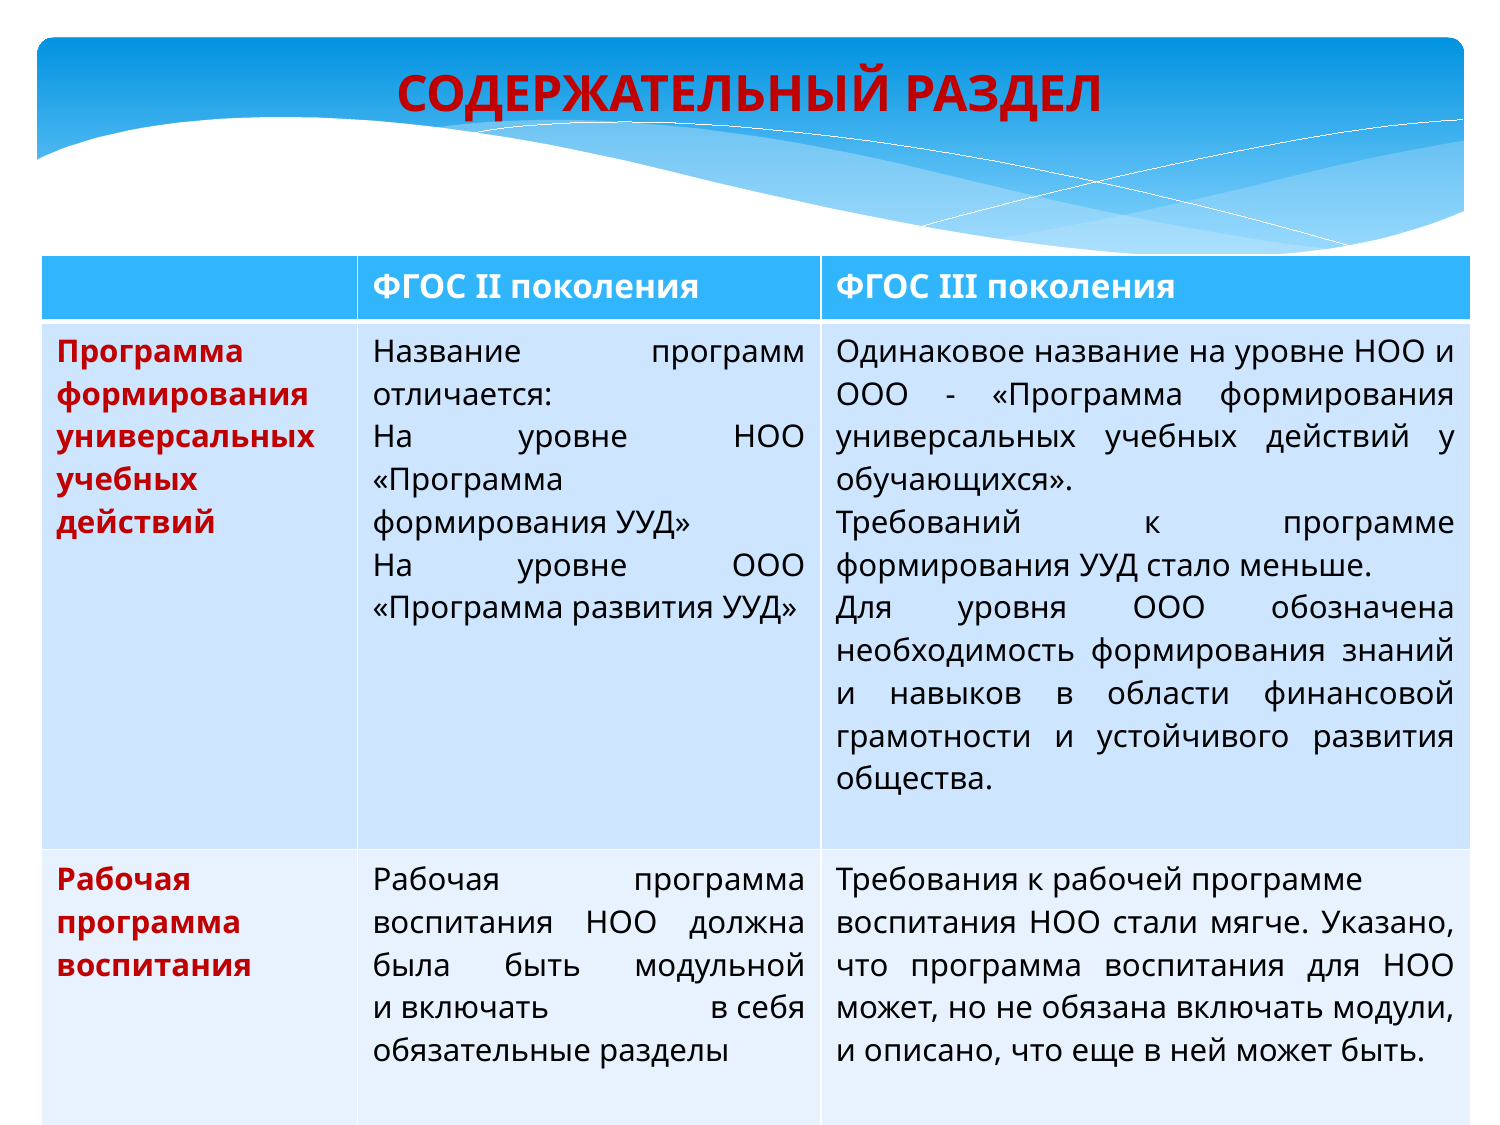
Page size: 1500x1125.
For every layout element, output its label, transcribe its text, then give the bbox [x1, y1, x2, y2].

text_box СОДЕРЖАТЕЛЬНЫЙ РАЗДЕЛ [58, 54, 1442, 130]
table_cell Название программ отличается: На уровне НОО «Программа формирования УУД» На уровне ООО «Программа развития УУД» [358, 324, 820, 849]
table_header ФГОС III поколения [822, 256, 1470, 319]
table_cell Требования к рабочей программе воспитания НОО стали мягче. Указано, что программа воспитания для НОО может, но не обязана включать модули, и описано, что еще в ней может быть. [822, 850, 1470, 1125]
table_header ФГОС II поколения [358, 256, 820, 319]
table_cell Рабочая программа воспитания [42, 850, 357, 1125]
table_cell Одинаковое название на уровне НОО и ООО - «Программа формирования универсальных учебных действий у обучающихся». Требований к программе формирования УУД стало меньше. Для уровня ООО обозначена необходимость формирования знаний и навыков в области финансовой грамотности и устойчивого развития общества. [822, 324, 1470, 849]
table_cell Программа формирования универсальных учебных действий [42, 324, 357, 849]
table_cell Рабочая программа воспитания НОО должна была быть модульной и включать в себя обязательные разделы [358, 850, 820, 1125]
table_header [42, 256, 357, 319]
